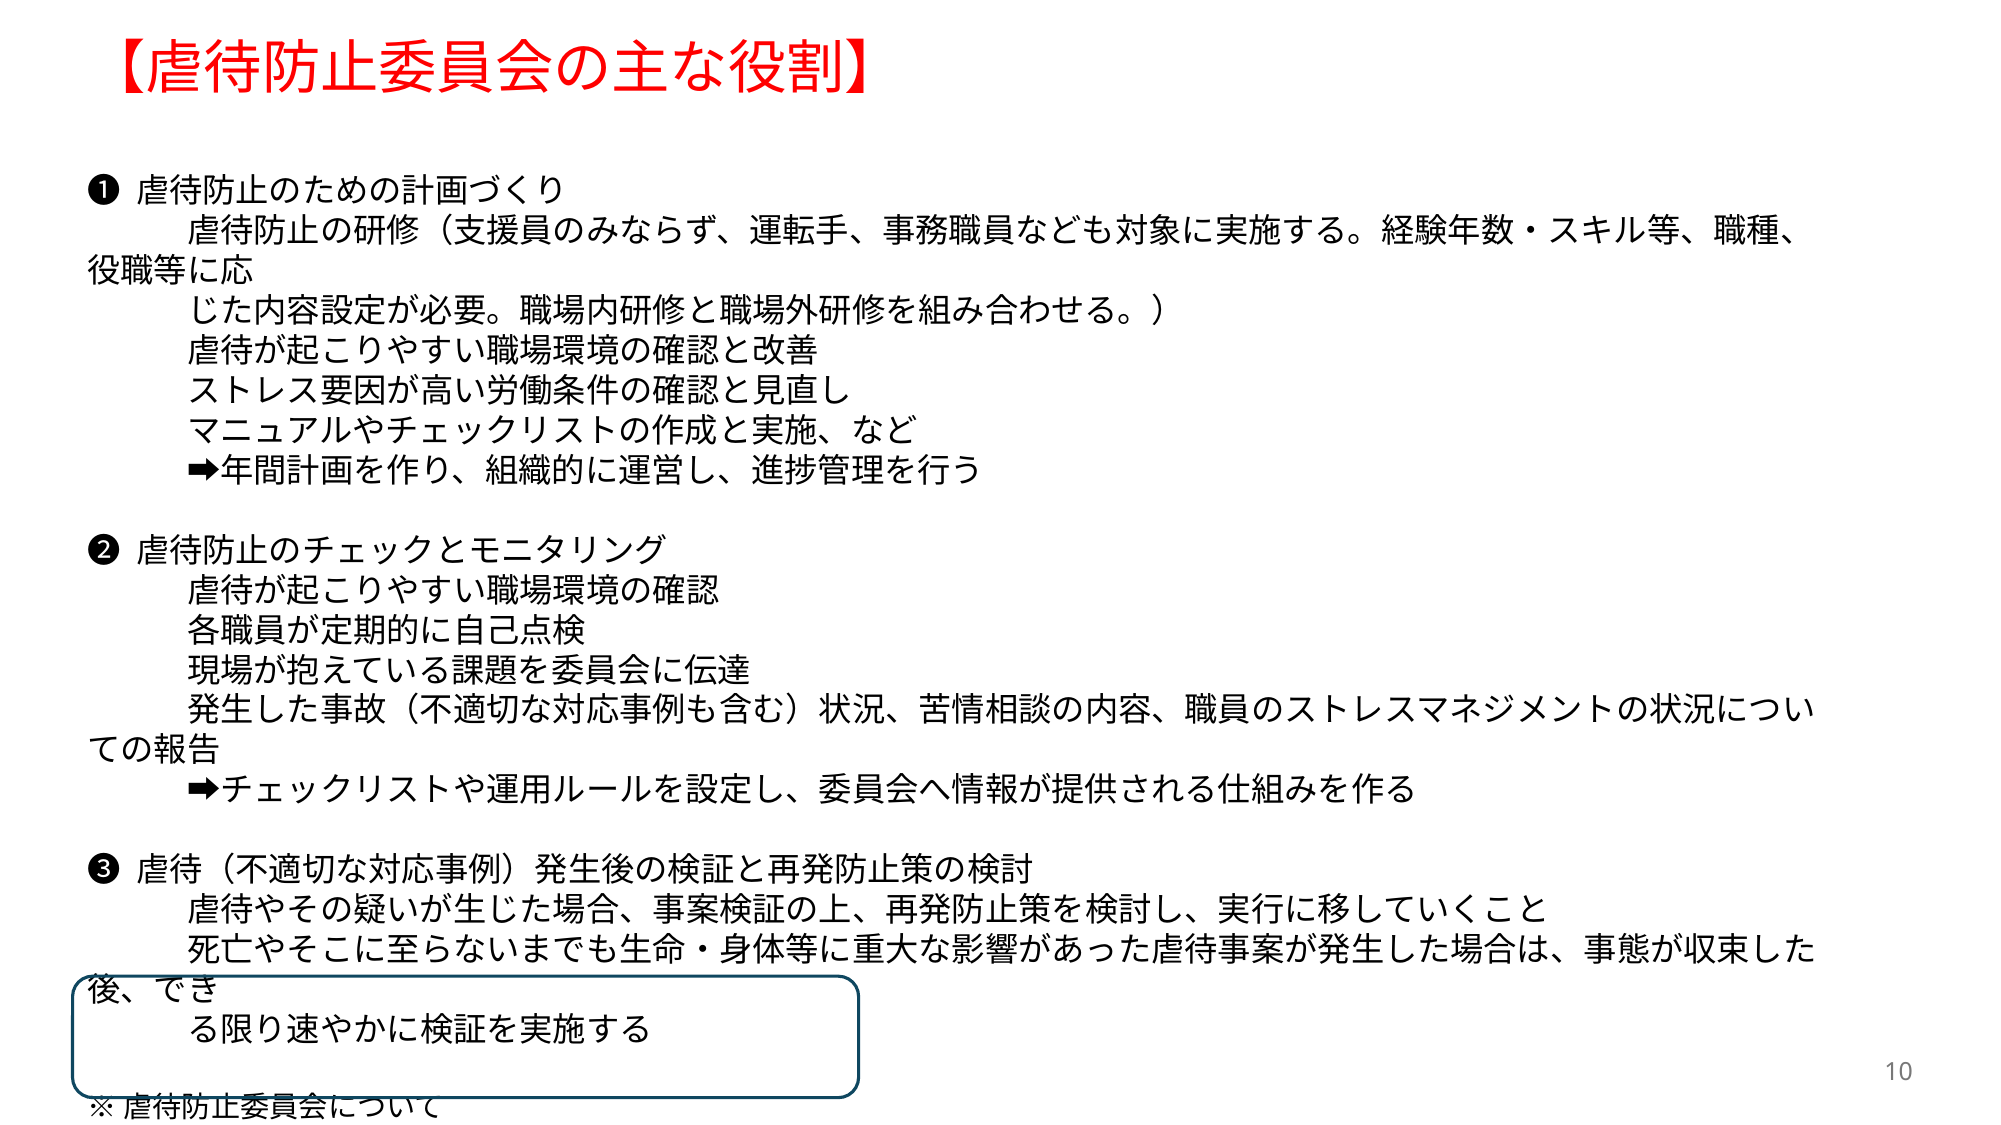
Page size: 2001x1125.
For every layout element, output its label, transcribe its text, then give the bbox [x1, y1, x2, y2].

text_box 【虐待防止委員会の主な役割】 ❶ 虐待防止のための計画づくり 虐待防止の研修（支援員のみならず、運転手、事務職員なども対象に実施する。経験年数・スキル等、職種、役職等に応 じた内容設定が必要。職場内研修と職場外研修を組み合わせる。） 虐待が起こりやすい職場環境の確認と改善 ストレス要因が高い労働条件の確認と見直し マニュアルやチェックリストの作成と実施、など ➡年間計画を作り、組織的に運営し、進捗管理を行う ❷ 虐待防止のチェックとモニタリング 虐待が起こりやすい職場環境の確認 各職員が定期的に自己点検 現場が抱えている課題を委員会に伝達 発生した事故（不適切な対応事例も含む）状況、苦情相談の内容、職員のストレスマネジメントの状況についての報告 ➡チェックリストや運用ルールを設定し、委員会へ情報が提供される仕組みを作る ❸ 虐待（不適切な対応事例）発生後の検証と再発防止策の検討 虐待やその疑いが生じた場合、事案検証の上、再発防止策を検討し、実行に移していくこと 死亡やそこに至らないまでも生命・身体等に重大な影響があった虐待事案が発生した場合は、事態が収束した後、でき る限り速やかに検証を実施する ※虐待防止委員会について 事業所単位でなく、法人単位での委員会設置も可 委員会はテレビ電話装置等を活用して行うことができる [72, 22, 1861, 1125]
slide_number 10 [1860, 1042, 1928, 1103]
text_box [70, 974, 861, 1100]
